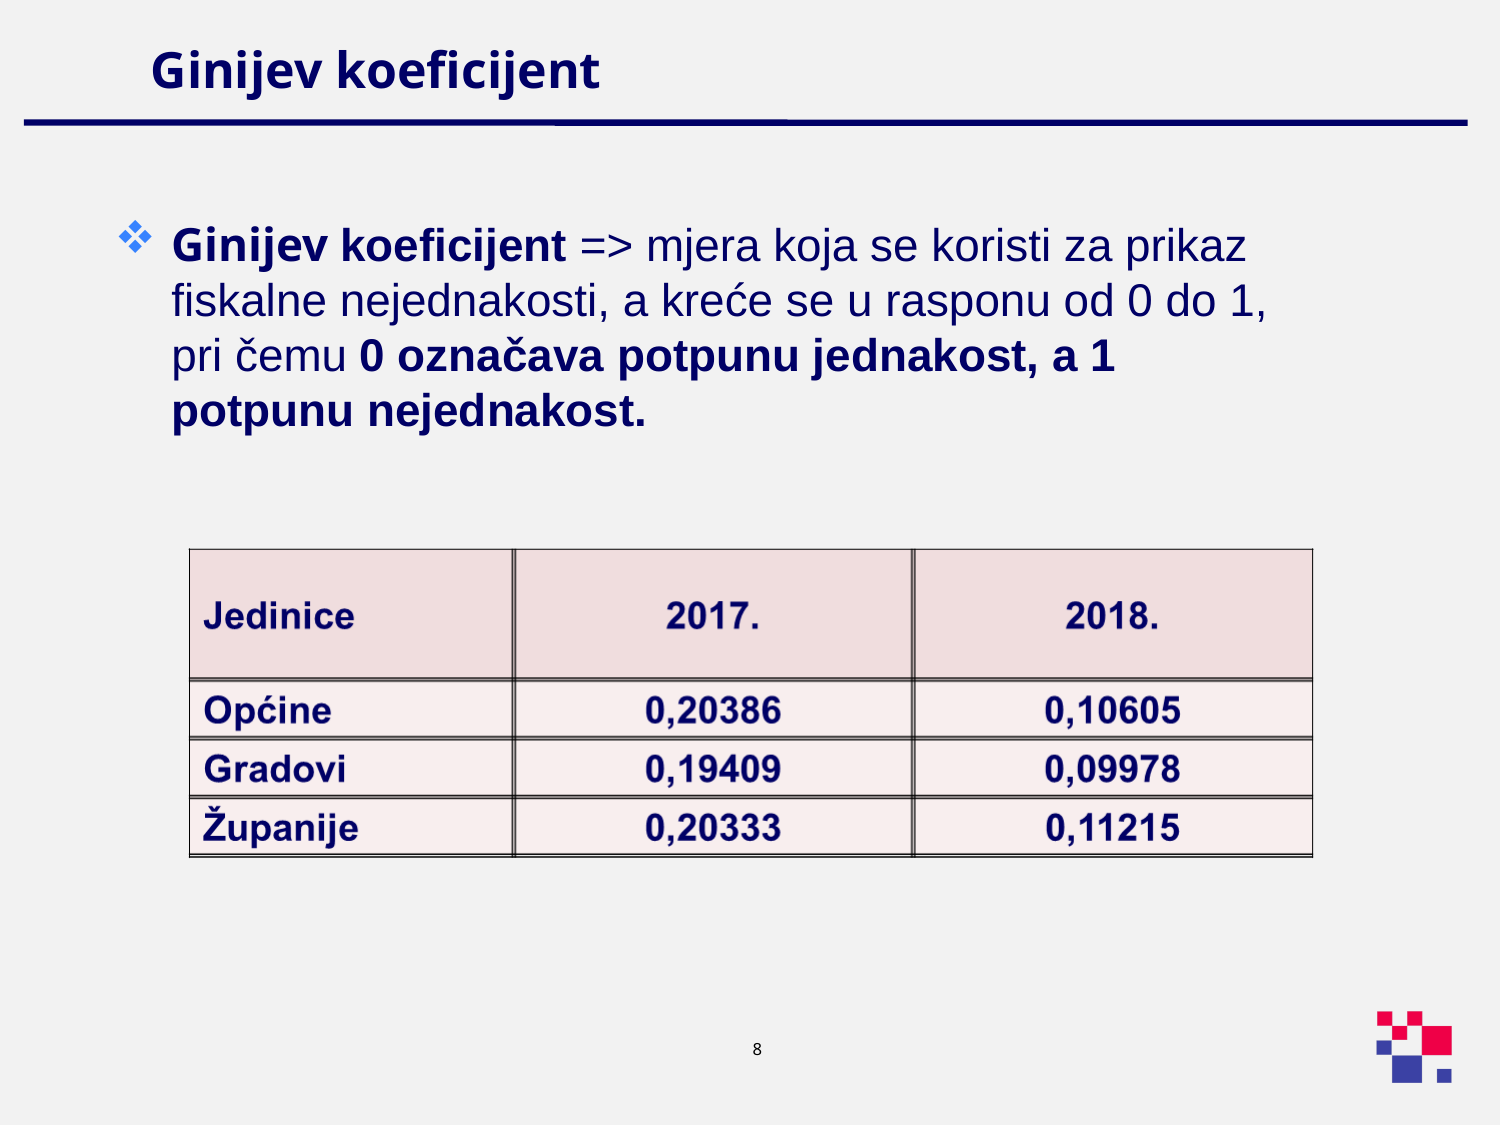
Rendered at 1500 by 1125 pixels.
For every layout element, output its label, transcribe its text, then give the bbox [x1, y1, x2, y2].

slide_number 8 [741, 1041, 763, 1062]
title Ginijev koeficijent [135, 0, 1471, 138]
picture [188, 547, 1316, 874]
list Ginijev koeficijent => mjera koja se koristi za prikaz fiskalne nejednakosti, a kreće se u rasponu od 0 do 1, pri čemu 0 označava potpunu jednakost, a 1 potpunu nejednakost. [100, 208, 1317, 468]
picture [1375, 1011, 1453, 1083]
